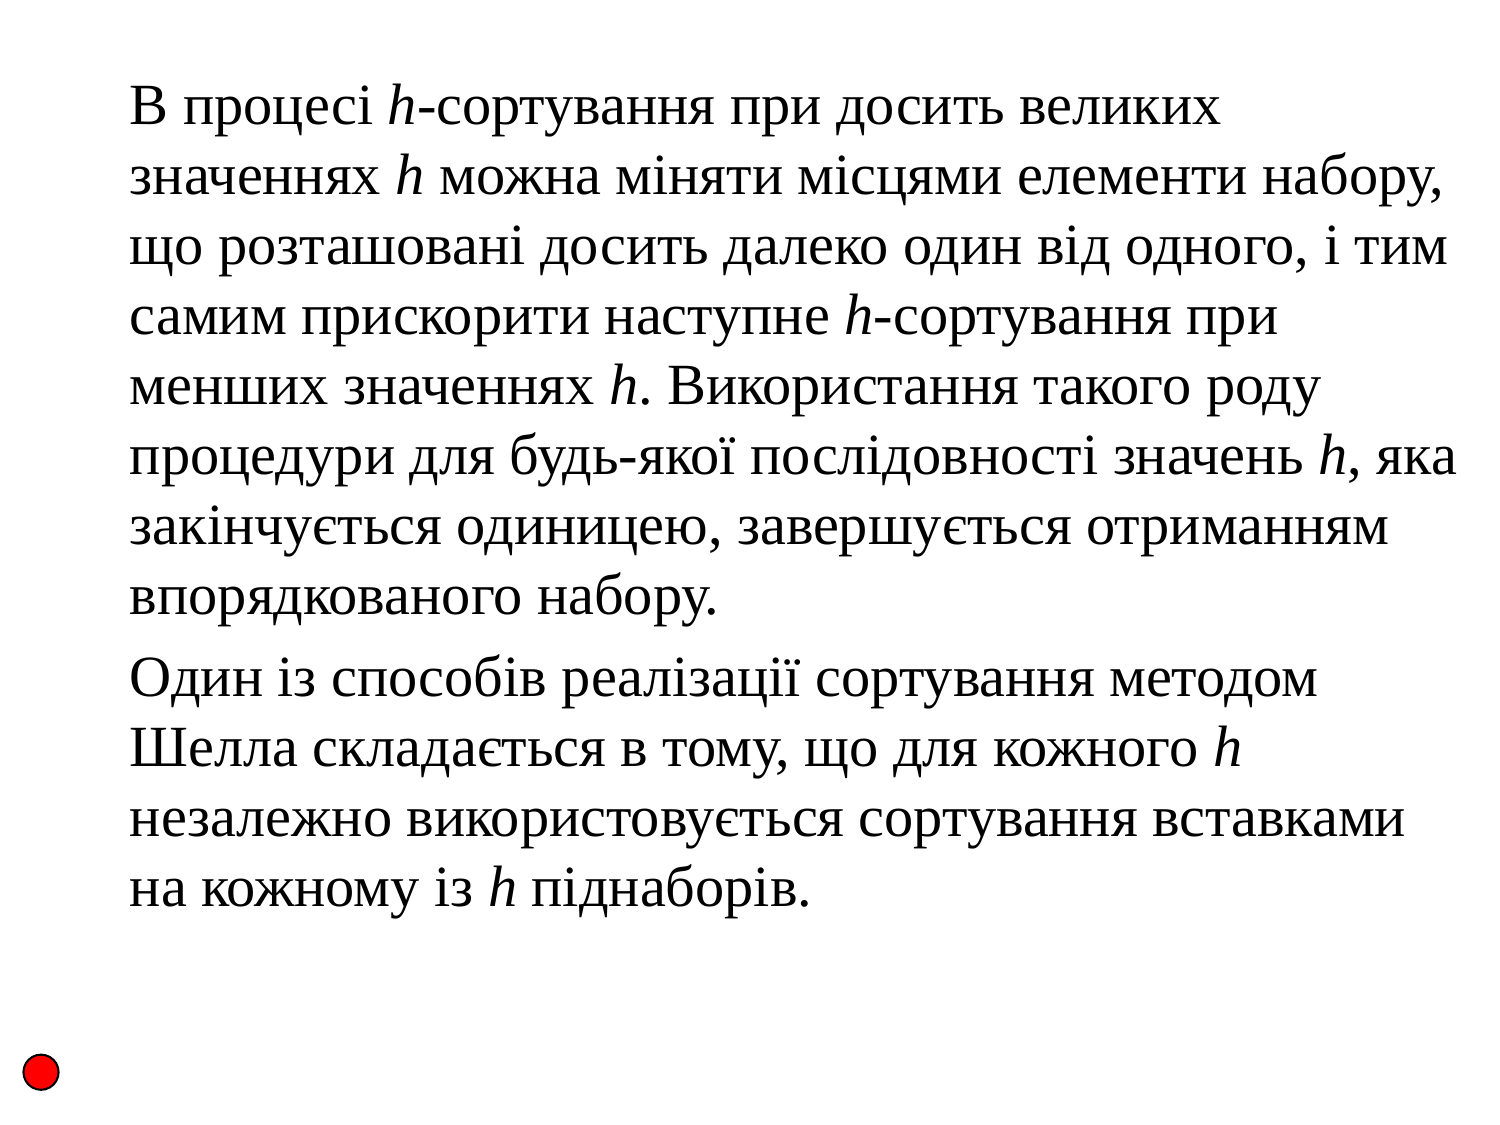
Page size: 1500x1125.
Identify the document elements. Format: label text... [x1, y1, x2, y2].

list В процесі h-сортування при досить великих значеннях h можна міняти місцями елементи набору, що розташовані досить далеко один від одного, і тим самим прискорити наступне h-сортування при менших значеннях h. Використання такого роду процедури для будь-якої послідовності значень h, яка закінчується одиницею, завершується отриманням впорядкованого набору. Один із способів реалізації сортування методом Шелла складається в тому, що для кожного h незалежно використовується сортування вставками на кожному із h піднаборів. [0, 58, 1500, 1125]
text_box [23, 1054, 59, 1090]
